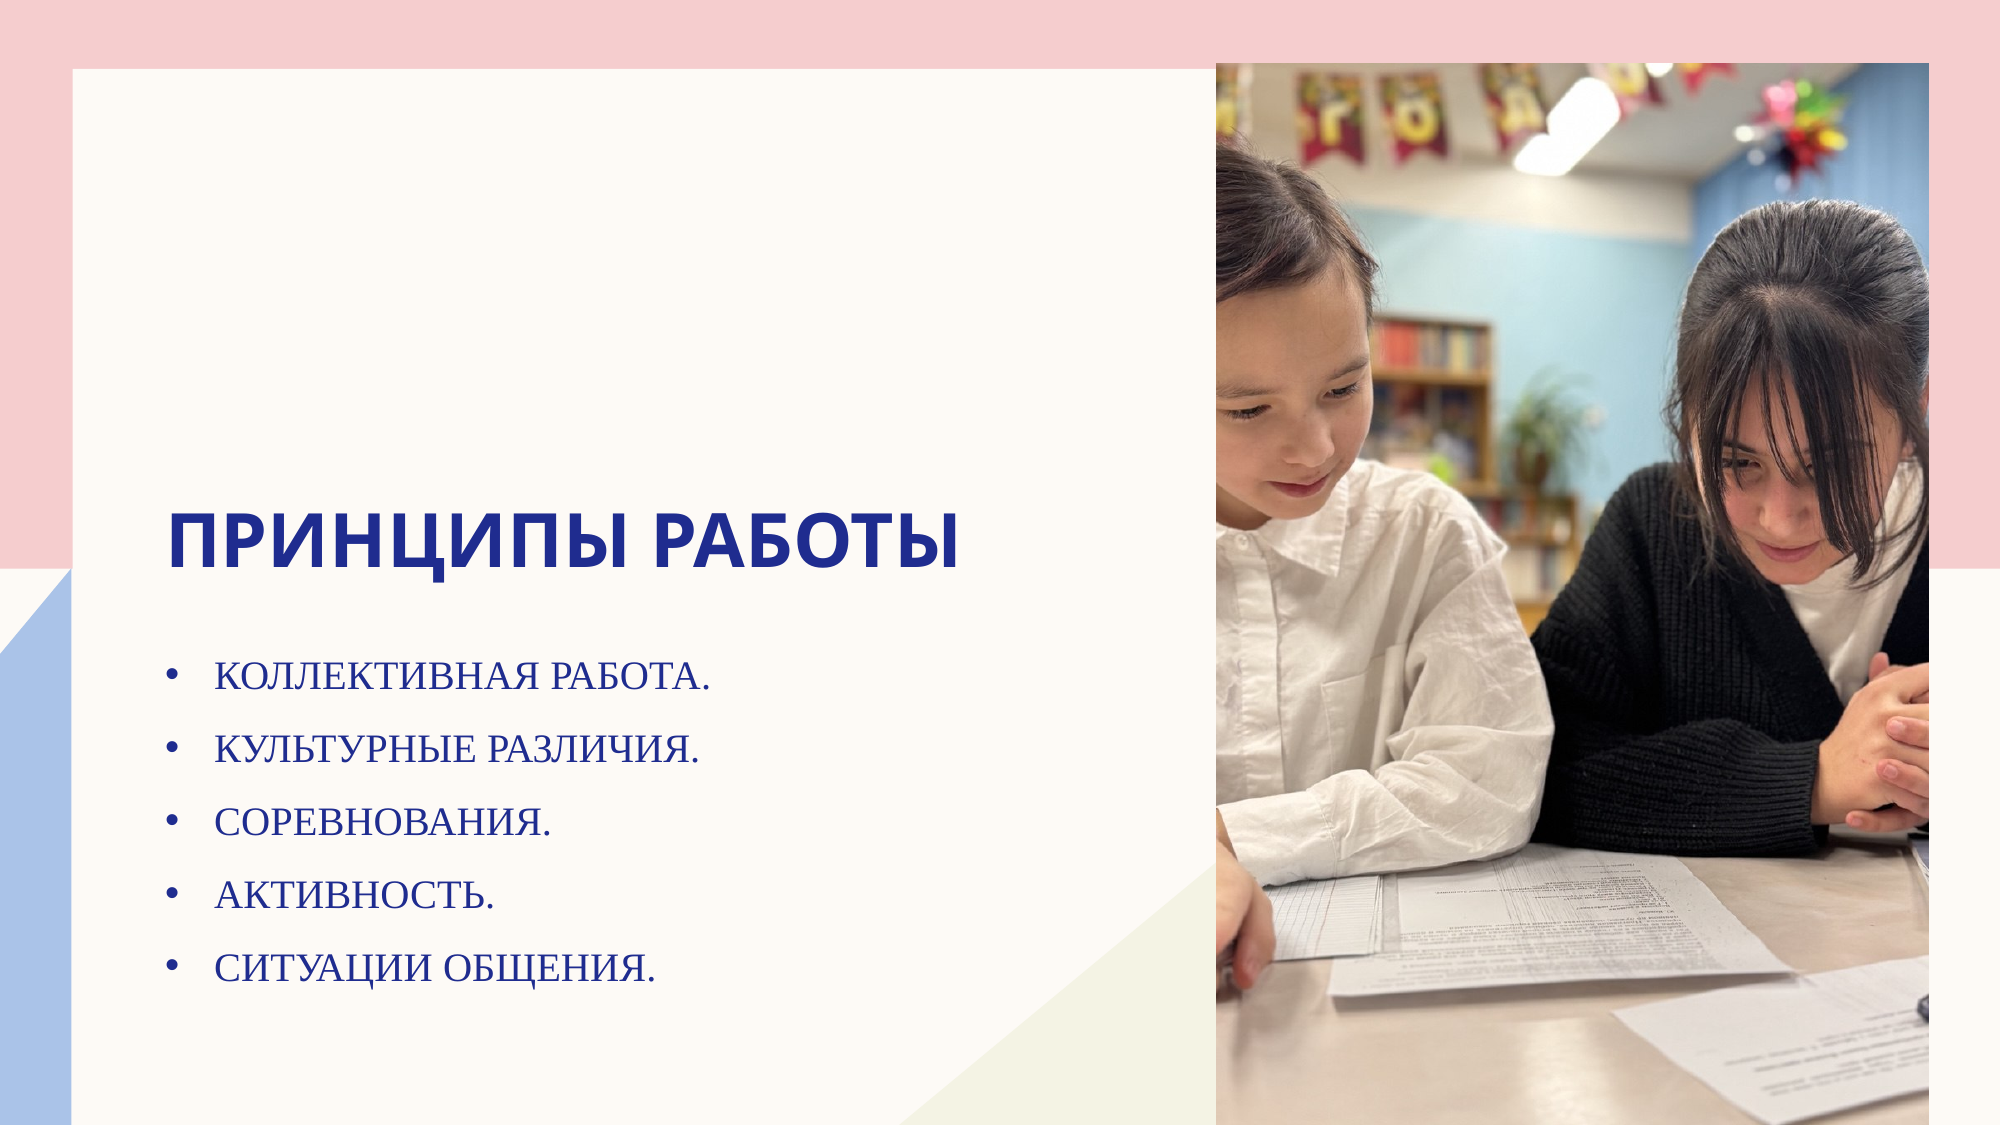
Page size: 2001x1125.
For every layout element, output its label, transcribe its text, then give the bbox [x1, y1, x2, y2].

list КОЛЛЕКТИВНАЯ РАБОТА. КУЛЬТУРНЫЕ РАЗЛИЧИЯ. СОРЕВНОВАНИЯ. АКТИВНОСТЬ. СИТУАЦИИ ОБЩЕНИЯ. [150, 624, 1013, 992]
picture [1216, 63, 1929, 1125]
title ПРИНЦИПЫ РАБОТЫ [150, 173, 1013, 583]
